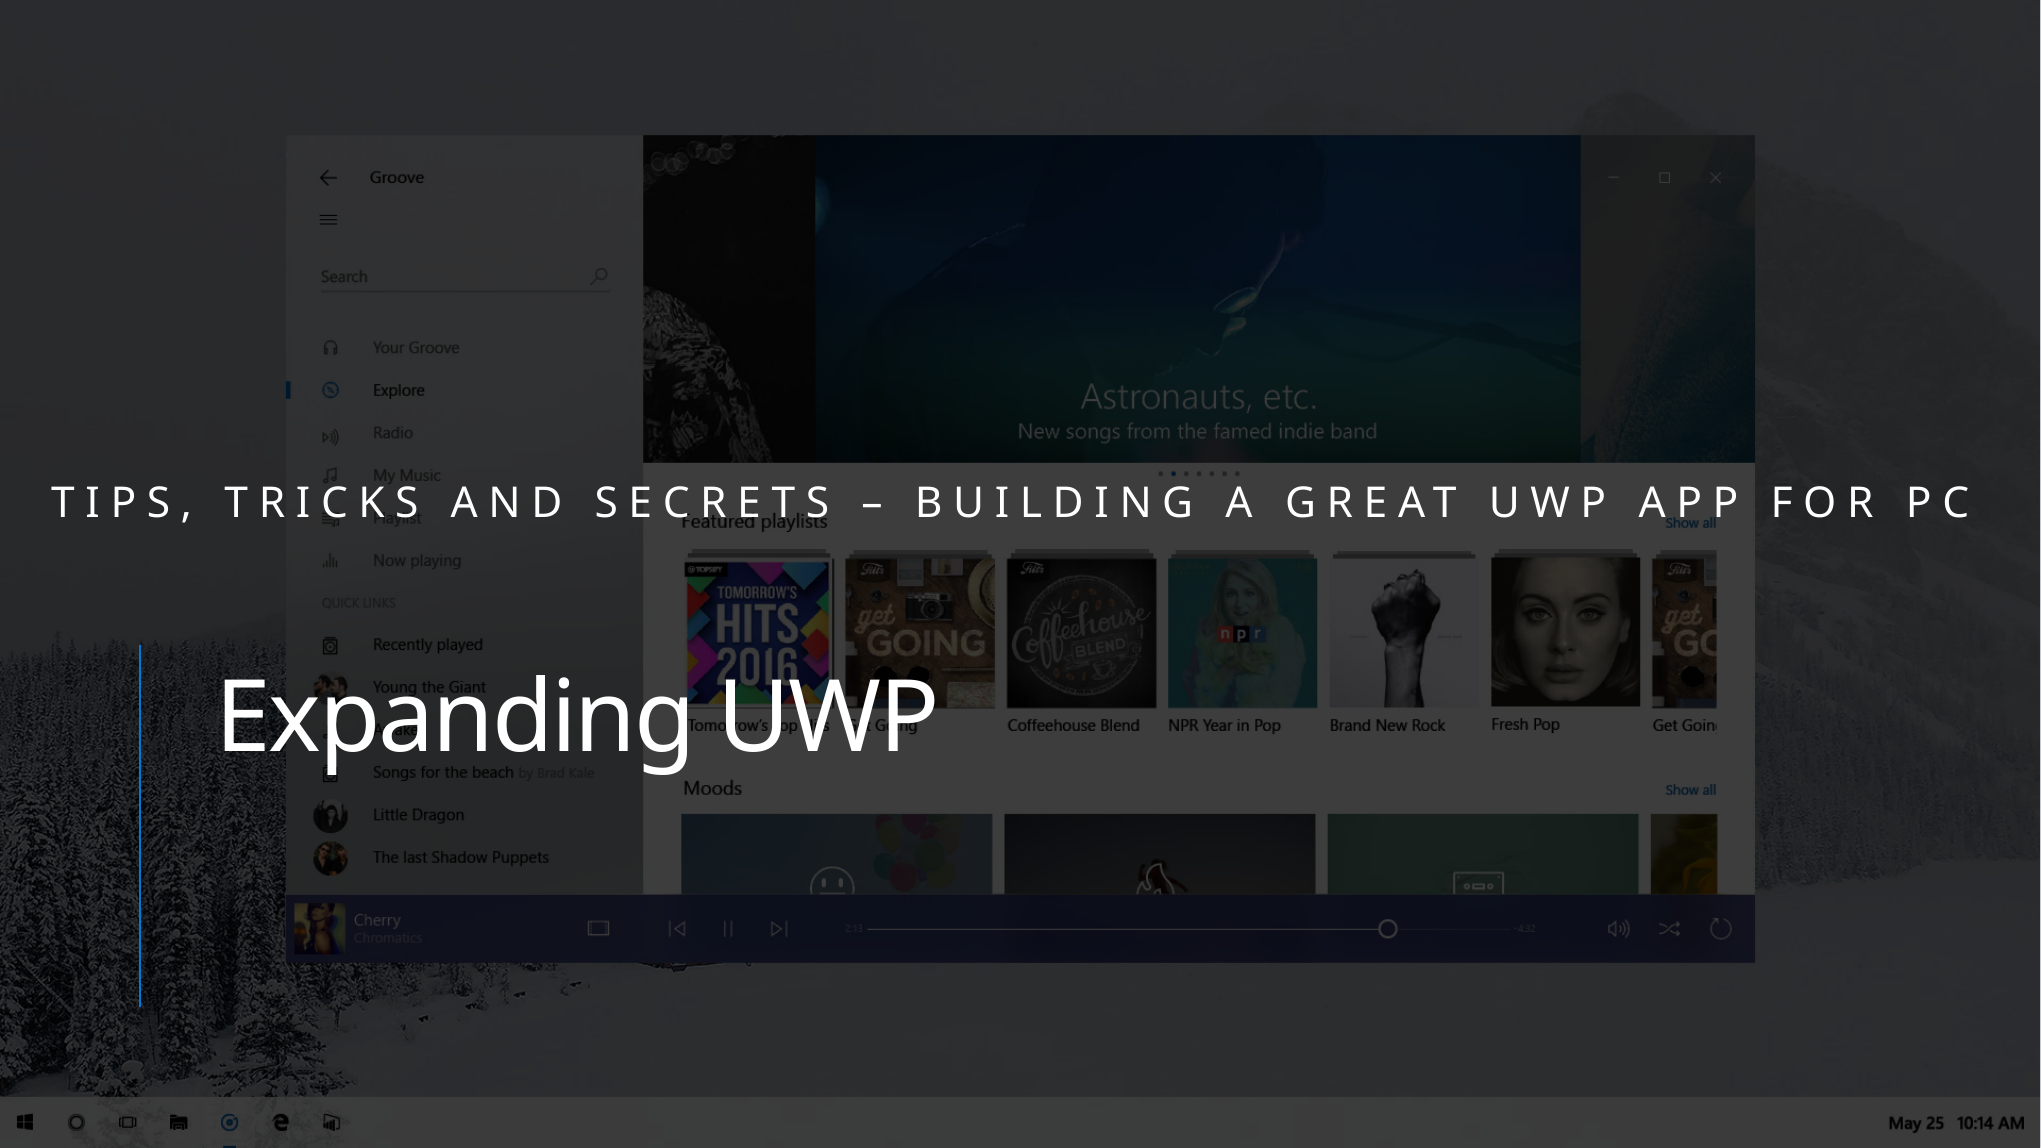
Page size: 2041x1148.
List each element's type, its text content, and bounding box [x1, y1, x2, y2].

title Expanding UWP [190, 649, 1969, 1015]
picture [0, 0, 2041, 1148]
